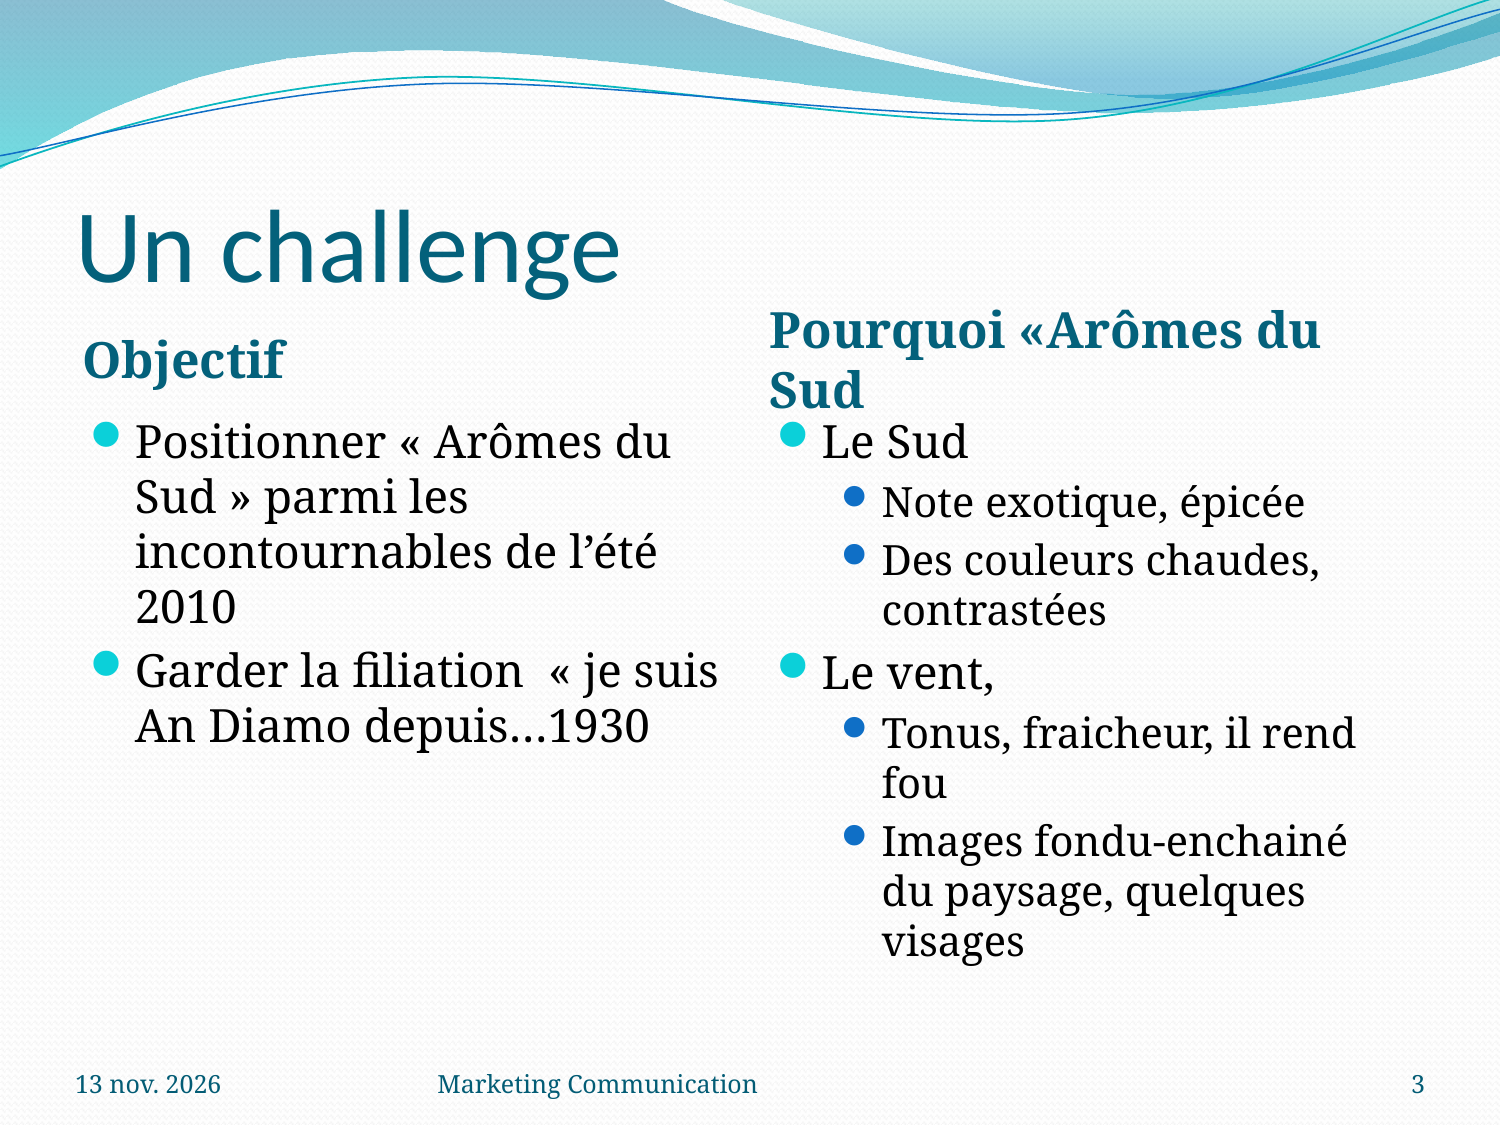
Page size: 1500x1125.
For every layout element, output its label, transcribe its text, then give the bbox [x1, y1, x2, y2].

footer Marketing Communication [437, 1042, 988, 1103]
list Positionner « Arômes du Sud » parmi les incontournables de l’été 2010 Garder la filiation « je suis An Diamo depuis…1930 [75, 412, 738, 1044]
slide_number 3 [1299, 1042, 1425, 1103]
slide_number août-10 [75, 1042, 425, 1103]
list Le Sud Note exotique, épicée Des couleurs chaudes, contrastées Le vent, Tonus, fraicheur, il rend fou Images fondu-enchainé du paysage, quelques visages [761, 412, 1425, 1044]
list Pourquoi «Arômes du Sud [761, 305, 1425, 412]
list Objectif [75, 304, 738, 412]
title Un challenge [75, 115, 1425, 303]
